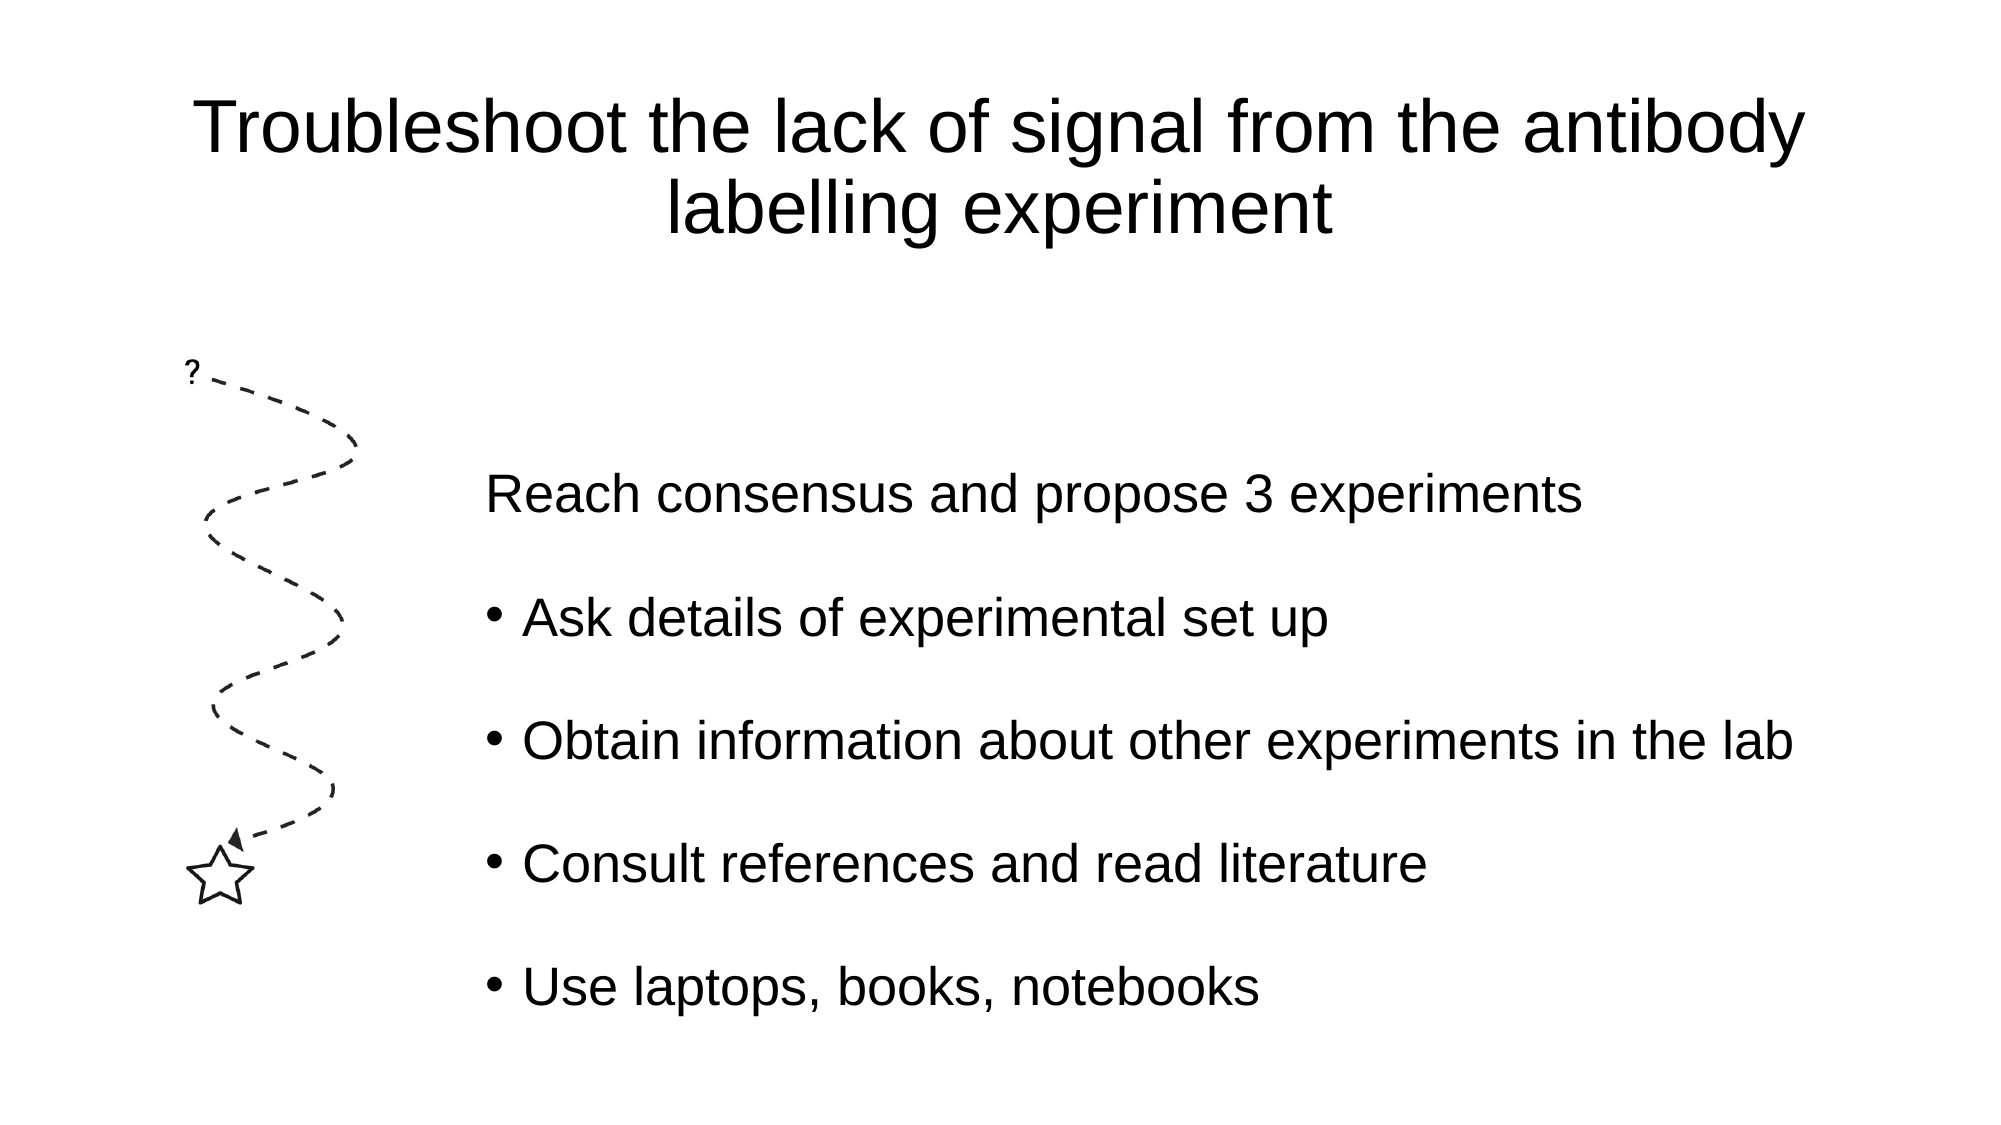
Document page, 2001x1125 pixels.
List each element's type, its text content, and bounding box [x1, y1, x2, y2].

list Reach consensus and propose 3 experiments Ask details of experimental set up Obtain information about other experiments in the lab Consult references and read literature Use laptops, books, notebooks [470, 412, 1831, 1035]
title Troubleshoot the lack of signal from the antibody labelling experiment [137, 59, 1863, 278]
picture [169, 338, 372, 928]
